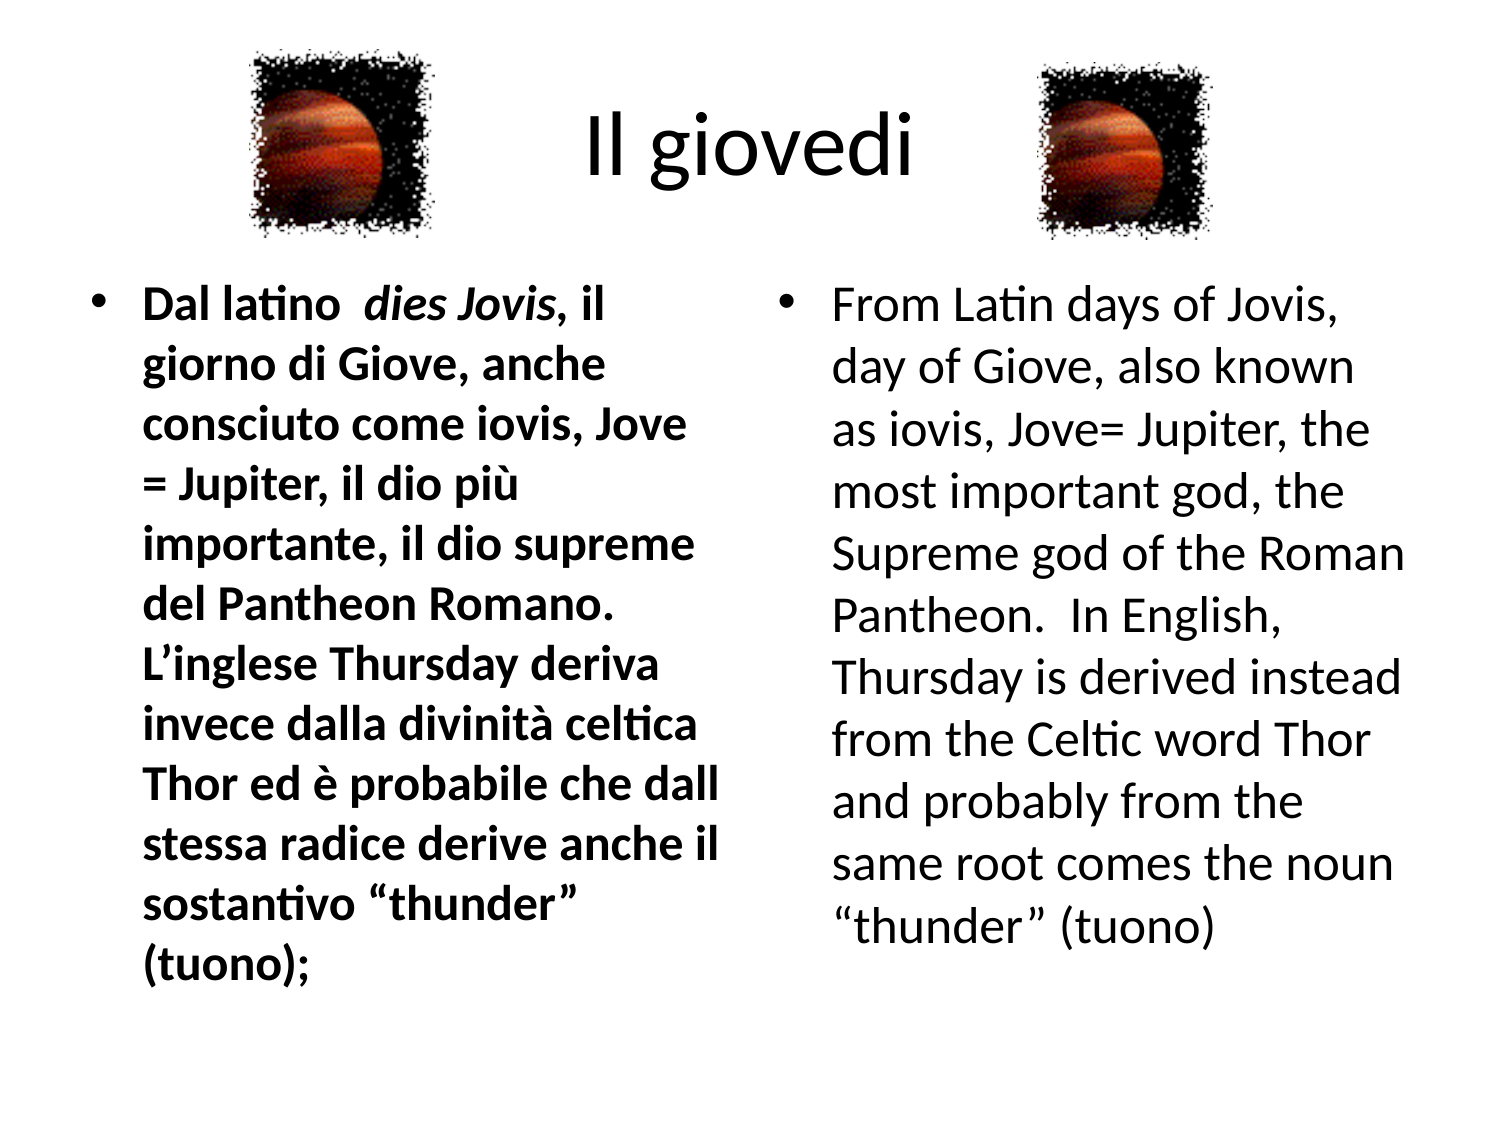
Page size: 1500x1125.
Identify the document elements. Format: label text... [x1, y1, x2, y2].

picture [1037, 62, 1213, 241]
title Il giovedi [75, 45, 1425, 233]
list From Latin days of Jovis, day of Giove, also known as iovis, Jove= Jupiter, the most important god, the Supreme god of the Roman Pantheon. In English, Thursday is derived instead from the Celtic word Thor and probably from the same root comes the noun “thunder” (tuono) [762, 262, 1425, 1005]
list Dal latino dies Jovis, il giorno di Giove, anche consciuto come iovis, Jove = Jupiter, il dio più importante, il dio supreme del Pantheon Romano. L’inglese Thursday deriva invece dalla divinità celtica Thor ed è probabile che dall stessa radice derive anche il sostantivo “thunder” (tuono); [75, 262, 738, 1005]
picture [249, 49, 436, 238]
